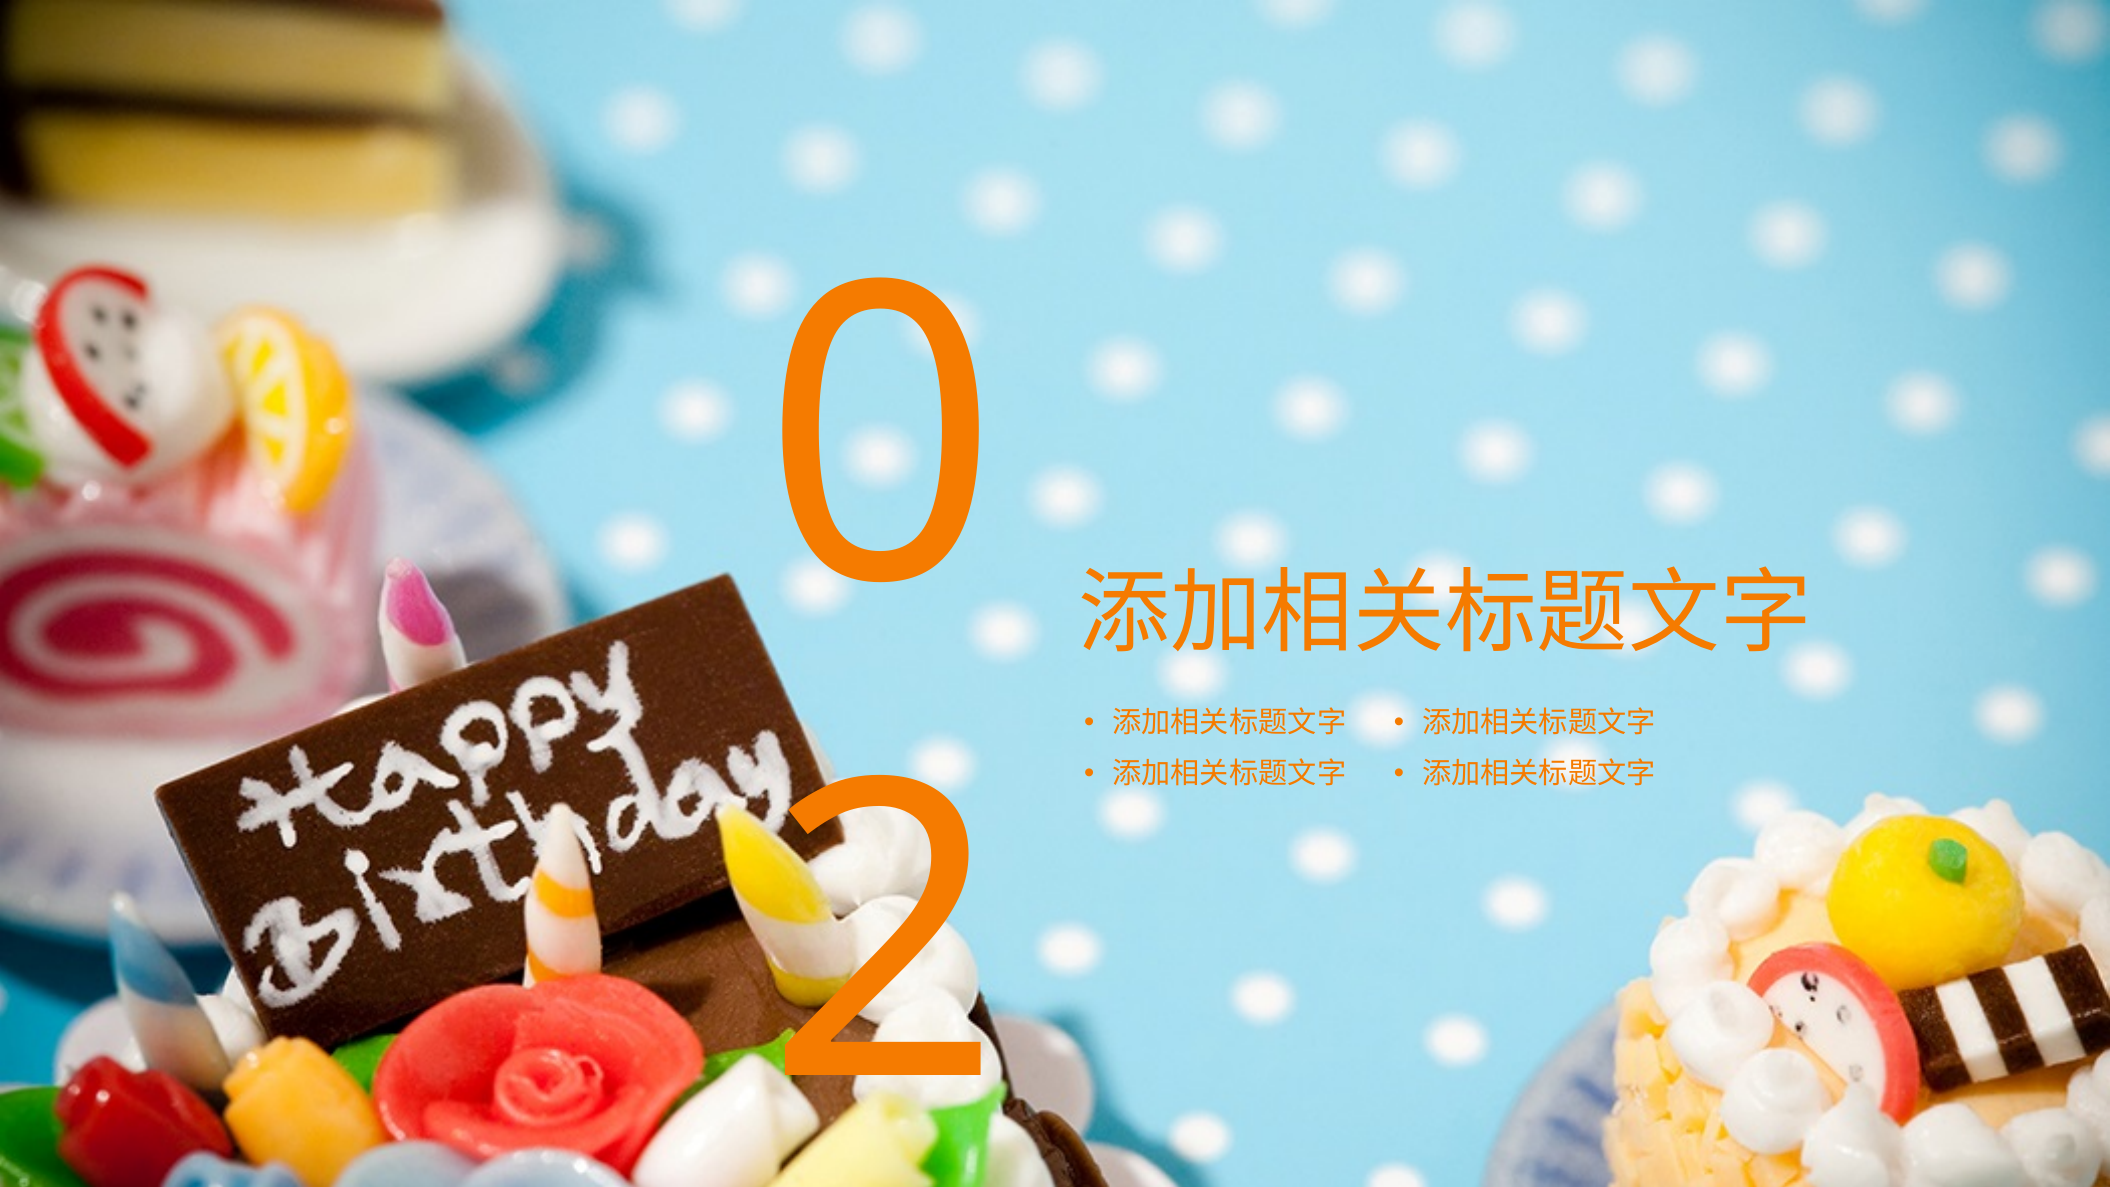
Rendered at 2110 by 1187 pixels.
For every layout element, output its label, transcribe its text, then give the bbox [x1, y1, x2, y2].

text_box 02 [641, 156, 1128, 1166]
text_box [0, 0, 2110, 1187]
text_box 添加相关标题文字 [1379, 696, 1681, 746]
text_box 添加相关标题文字 [1069, 747, 1371, 797]
text_box 添加相关标题文字 [1069, 696, 1371, 746]
text_box 添加相关标题文字 [1379, 747, 1681, 797]
text_box 添加相关标题文字 [1128, 552, 1823, 663]
